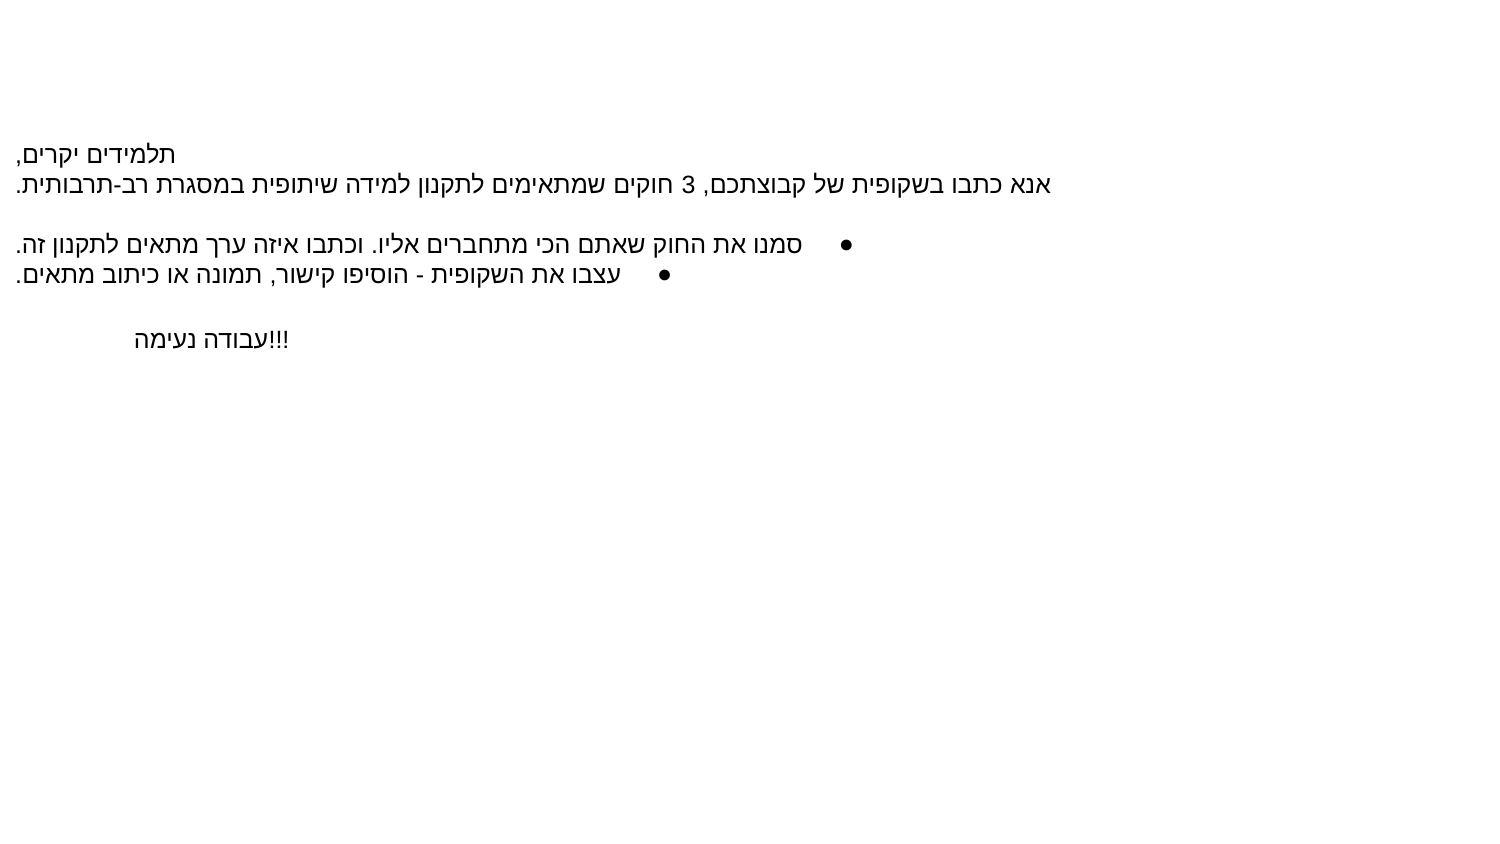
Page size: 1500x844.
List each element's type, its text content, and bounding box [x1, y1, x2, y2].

text_box תלמידים יקרים, אנא כתבו בשקופית של קבוצתכם, 3 חוקים שמתאימים לתקנון למידה שיתופית במסגרת רב-תרבותית. סמנו את החוק שאתם הכי מתחברים אליו. וכתבו איזה ערך מתאים לתקנון זה. עצבו את השקופית - הוסיפו קישור, תמונה או כיתוב מתאים. עבודה נעימה!!! [0, 0, 1500, 493]
